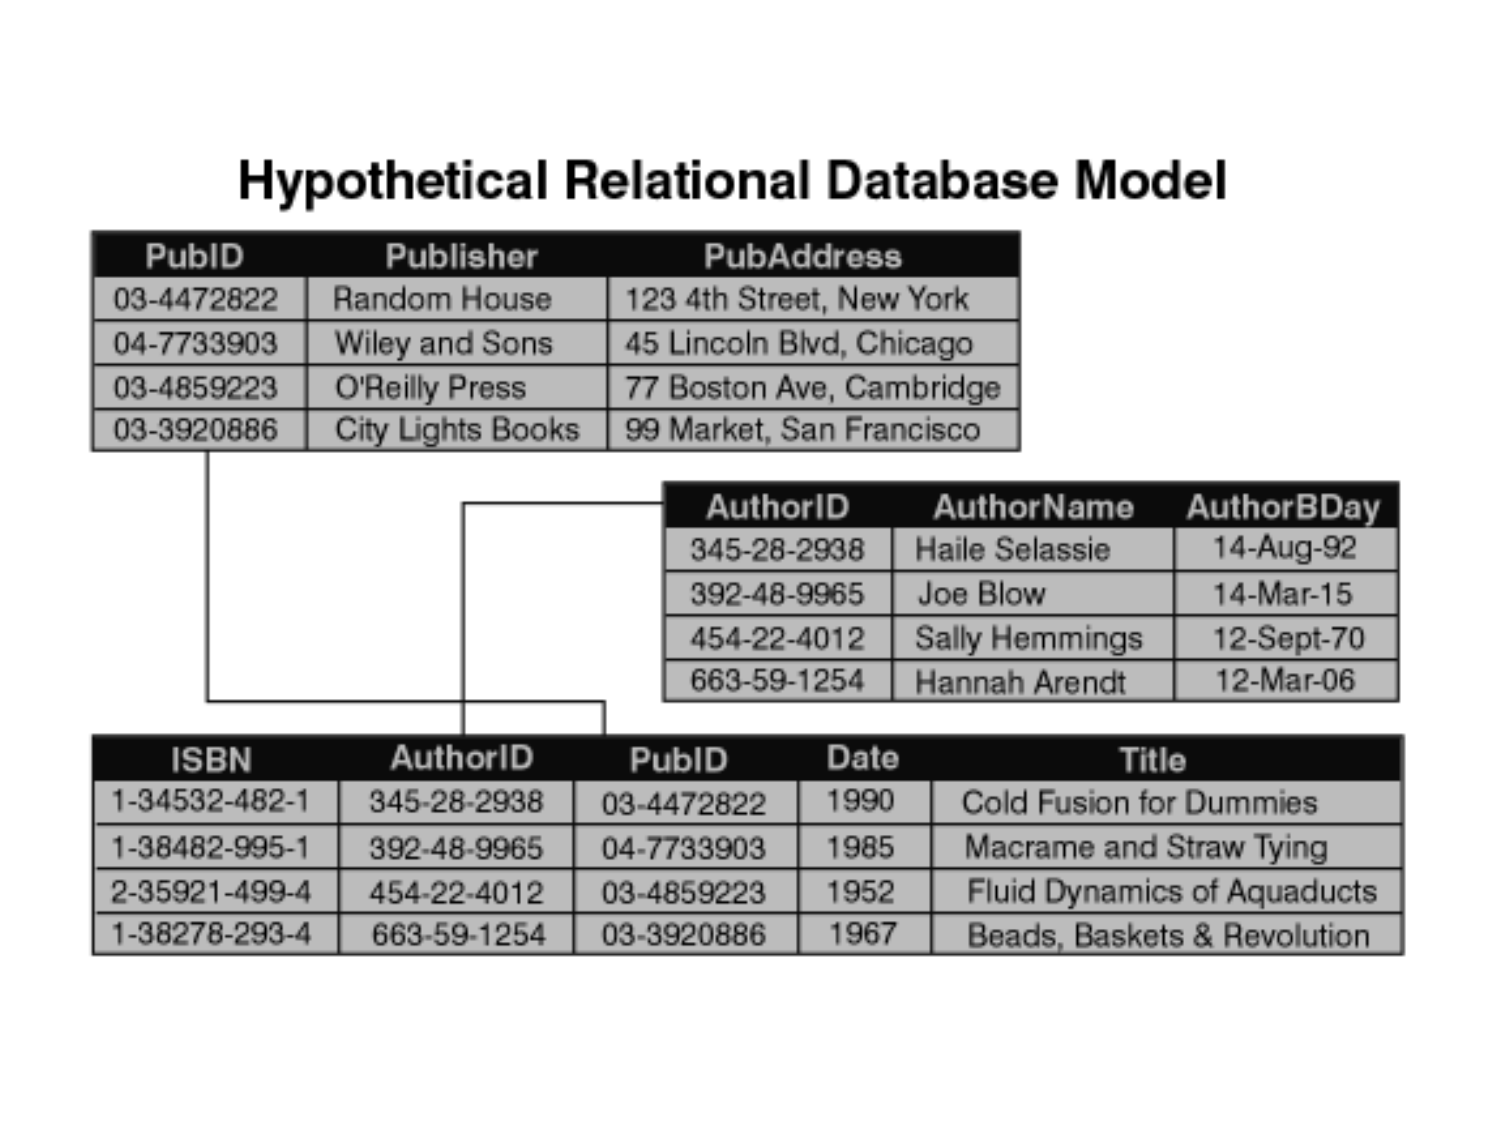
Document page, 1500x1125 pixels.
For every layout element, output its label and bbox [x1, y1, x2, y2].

picture [64, 136, 1433, 988]
